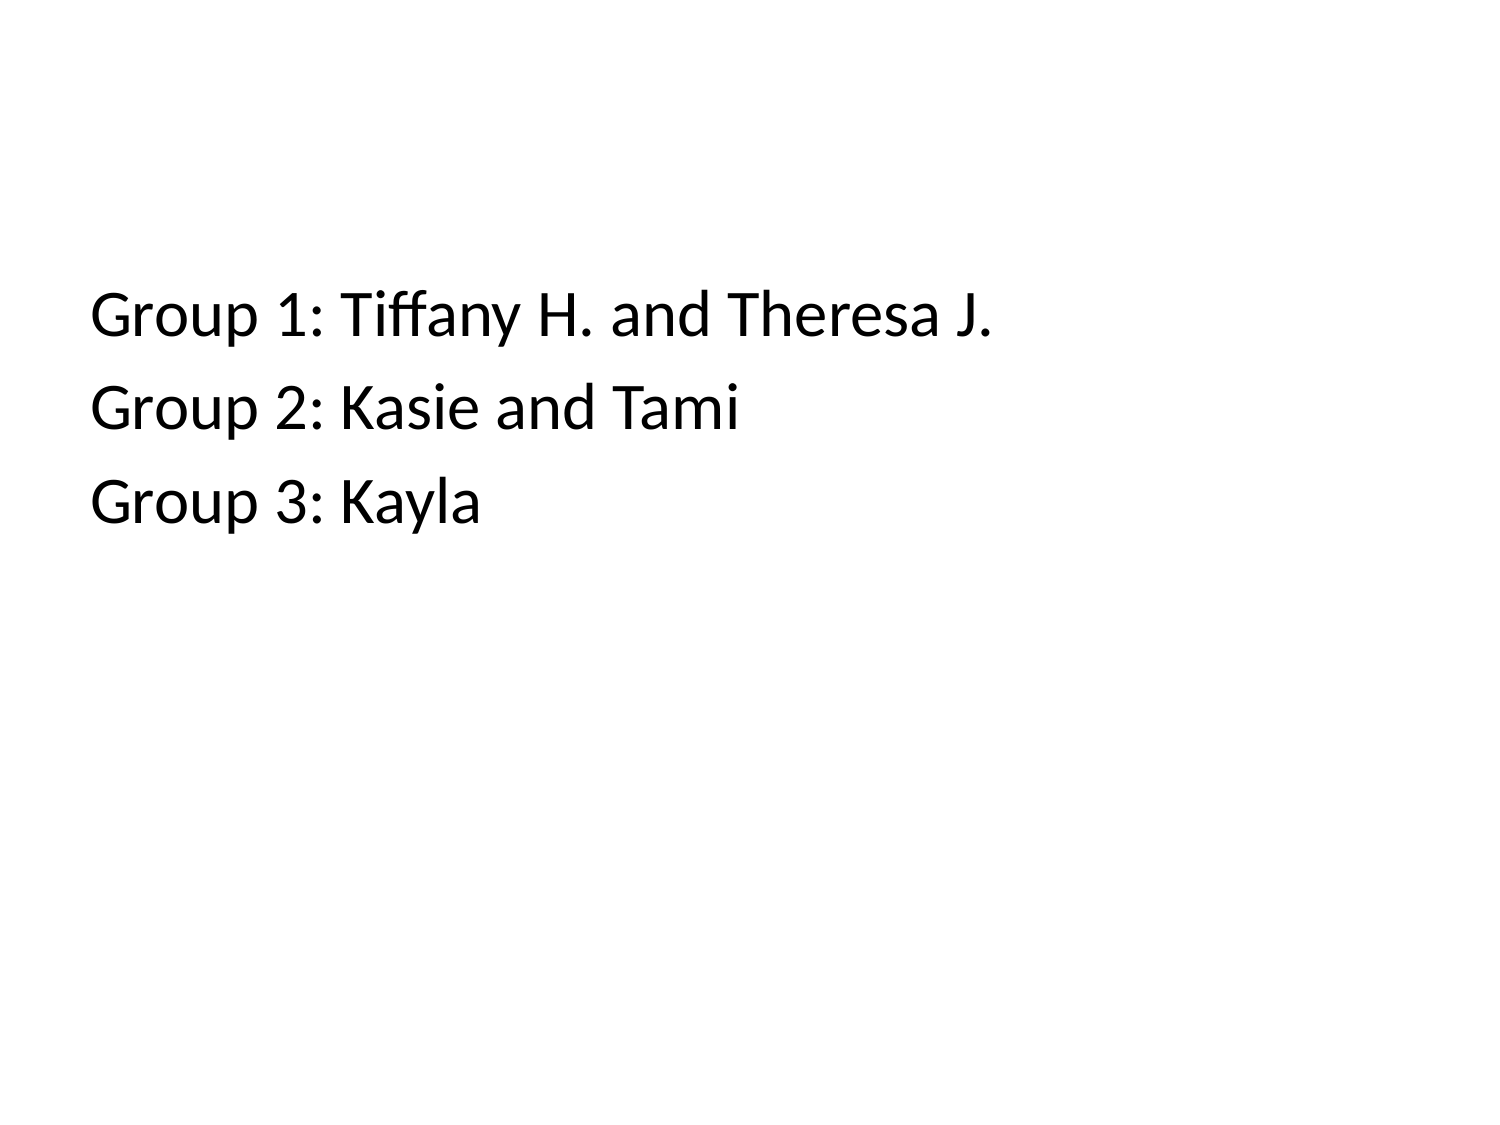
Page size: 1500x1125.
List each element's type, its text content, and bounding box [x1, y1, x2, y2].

list Group 1: Tiffany H. and Theresa J. Group 2: Kasie and Tami Group 3: Kayla [75, 262, 1425, 1005]
